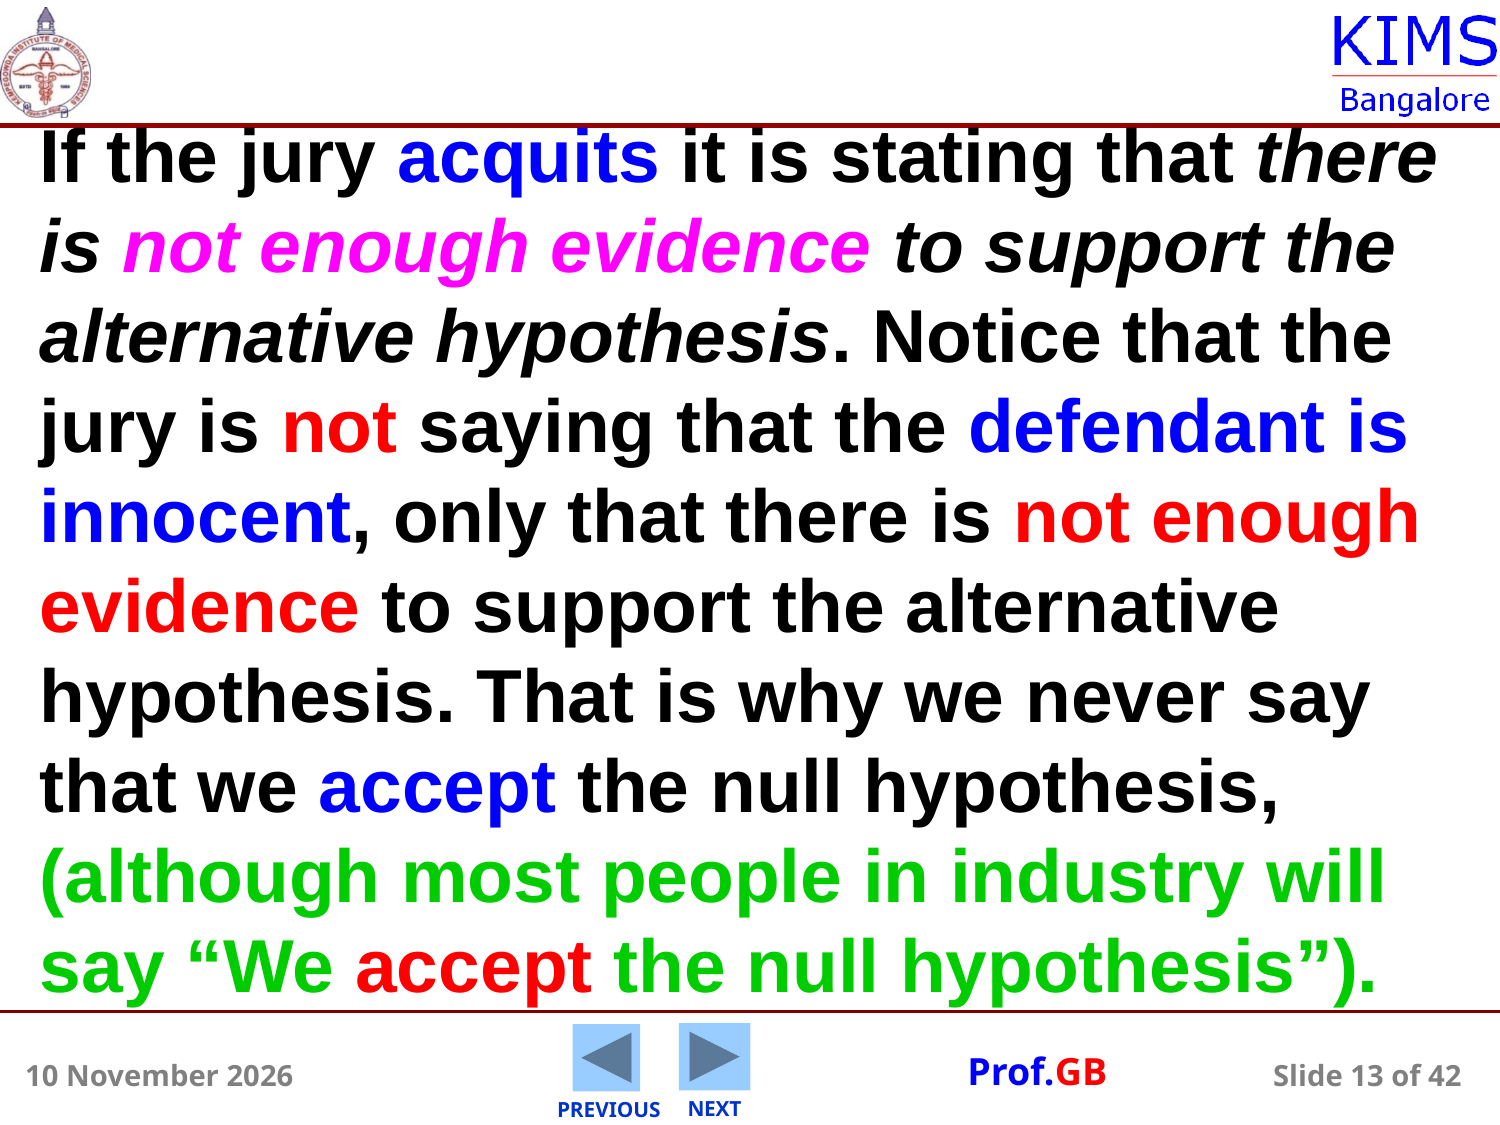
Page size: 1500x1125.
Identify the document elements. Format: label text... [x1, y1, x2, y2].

text_box If the jury acquits it is stating that there is not enough evidence to support the alternative hypothesis. Notice that the jury is not saying that the defendant is innocent, only that there is not enough evidence to support the alternative hypothesis. That is why we never say that we accept the null hypothesis, (although most people in industry will say “We accept the null hypothesis”). [24, 99, 1475, 1015]
picture [1330, 12, 1500, 118]
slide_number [10, 1051, 396, 1103]
picture [0, 7, 91, 118]
